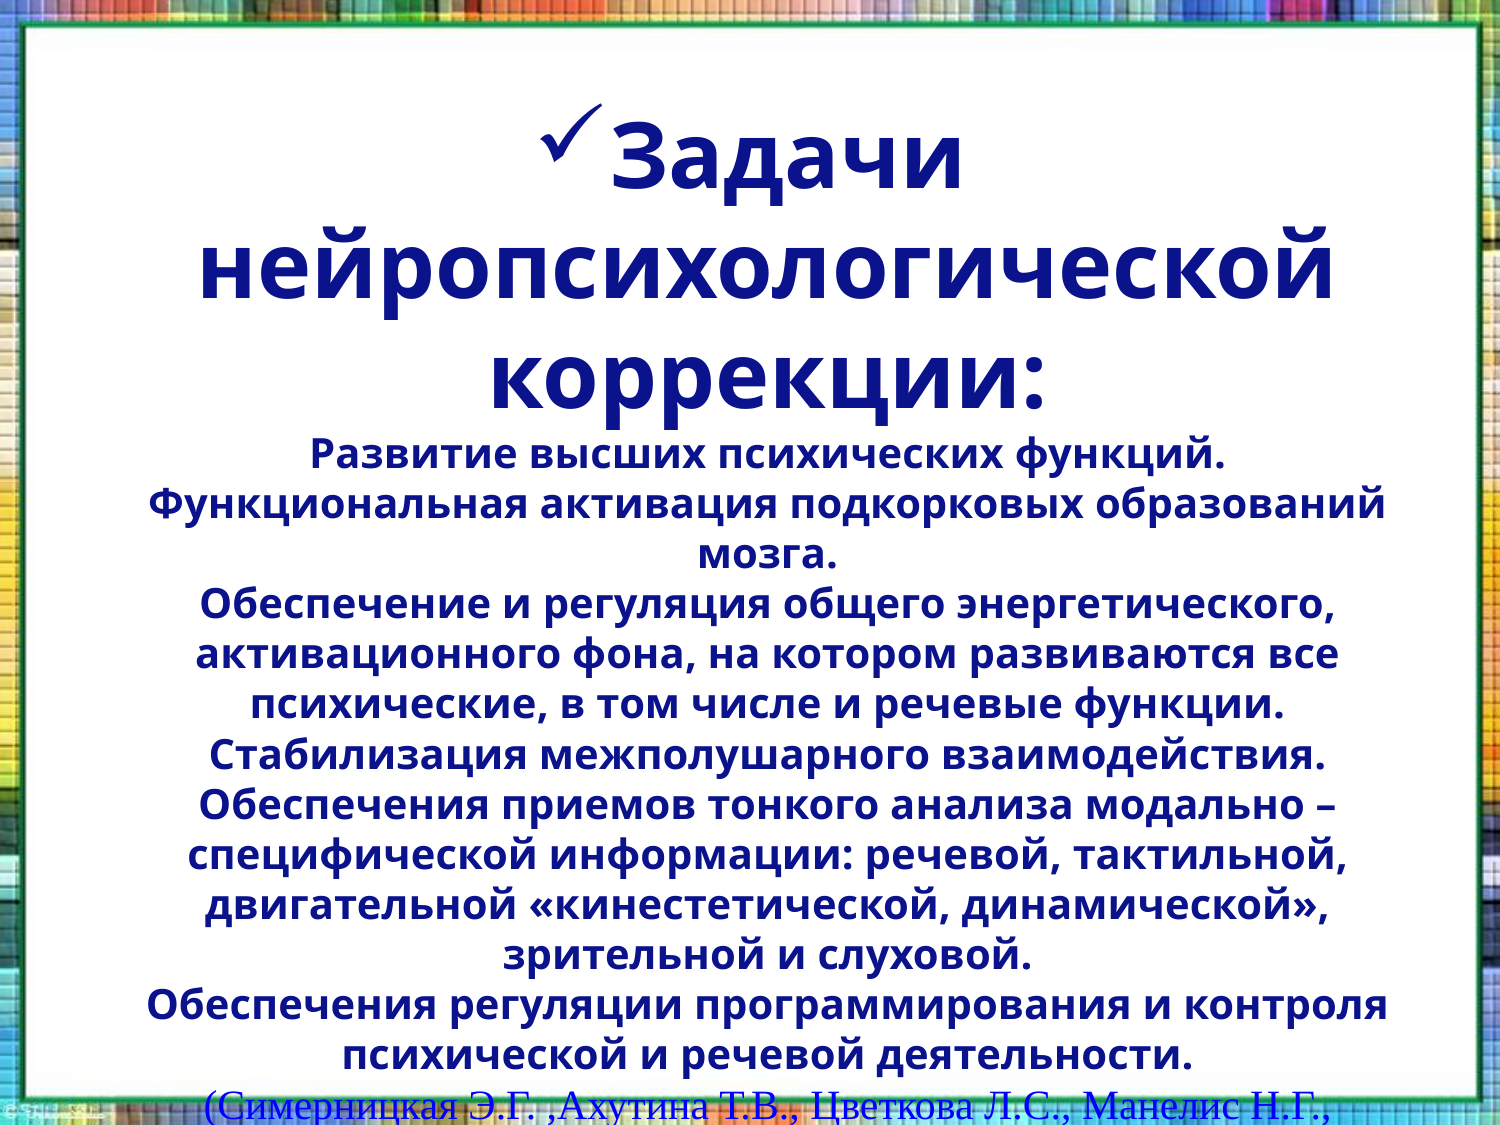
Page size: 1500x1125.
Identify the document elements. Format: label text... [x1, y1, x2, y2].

picture [0, 0, 1500, 1125]
title Задачи нейропсихологической коррекции: Развитие высших психических функций. Функциональная активация подкорковых образований мозга. Обеспечение и регуляция общего энергетического, активационного фона, на котором развиваются все психические, в том числе и речевые функции. Стабилизация межполушарного взаимодействия. Обеспечения приемов тонкого анализа модально – специфической информации: речевой, тактильной, двигательной «кинестетической, динамической», зрительной и слуховой. Обеспечения регуляции программирования и контроля психической и речевой деятельности. (Симерницкая Э.Г. ,Ахутина Т.В., Цветкова Л.С., Манелис Н.Г., Корсакова Н.К., Семенович А.В., Цыганок А.А., Пылаева Н.М.) [75, 90, 1425, 209]
